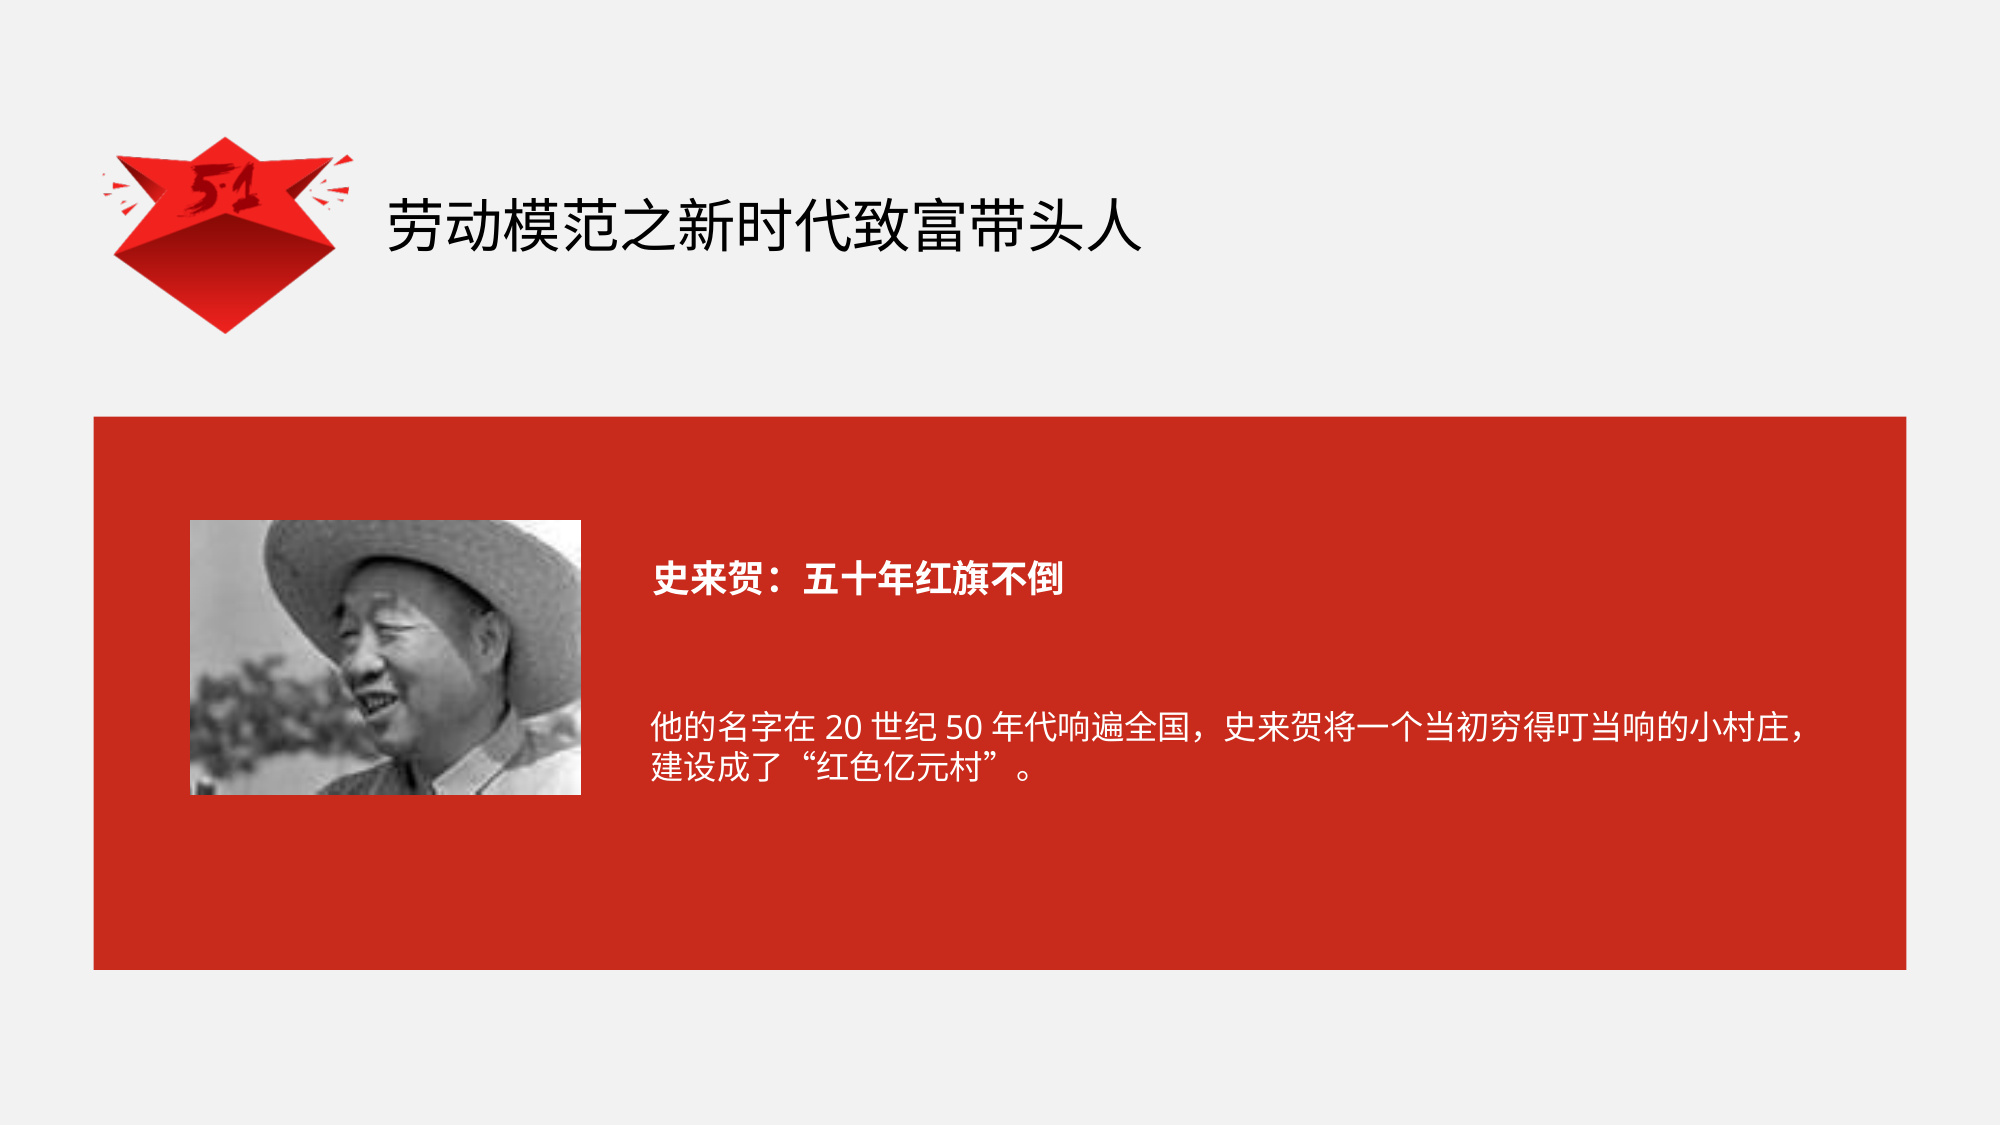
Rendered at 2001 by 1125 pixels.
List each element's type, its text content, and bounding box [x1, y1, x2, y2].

text_box 史来贺：五十年红旗不倒 [638, 547, 1081, 698]
text_box 劳动模范之新时代致富带头人 [372, 182, 1276, 267]
text_box 他的名字在20世纪50年代响遍全国，史来贺将一个当初穷得叮当响的小村庄，建设成了“红色亿元村”。 [635, 698, 1813, 794]
picture [78, 78, 372, 372]
picture [190, 520, 581, 795]
text_box [93, 415, 1907, 971]
